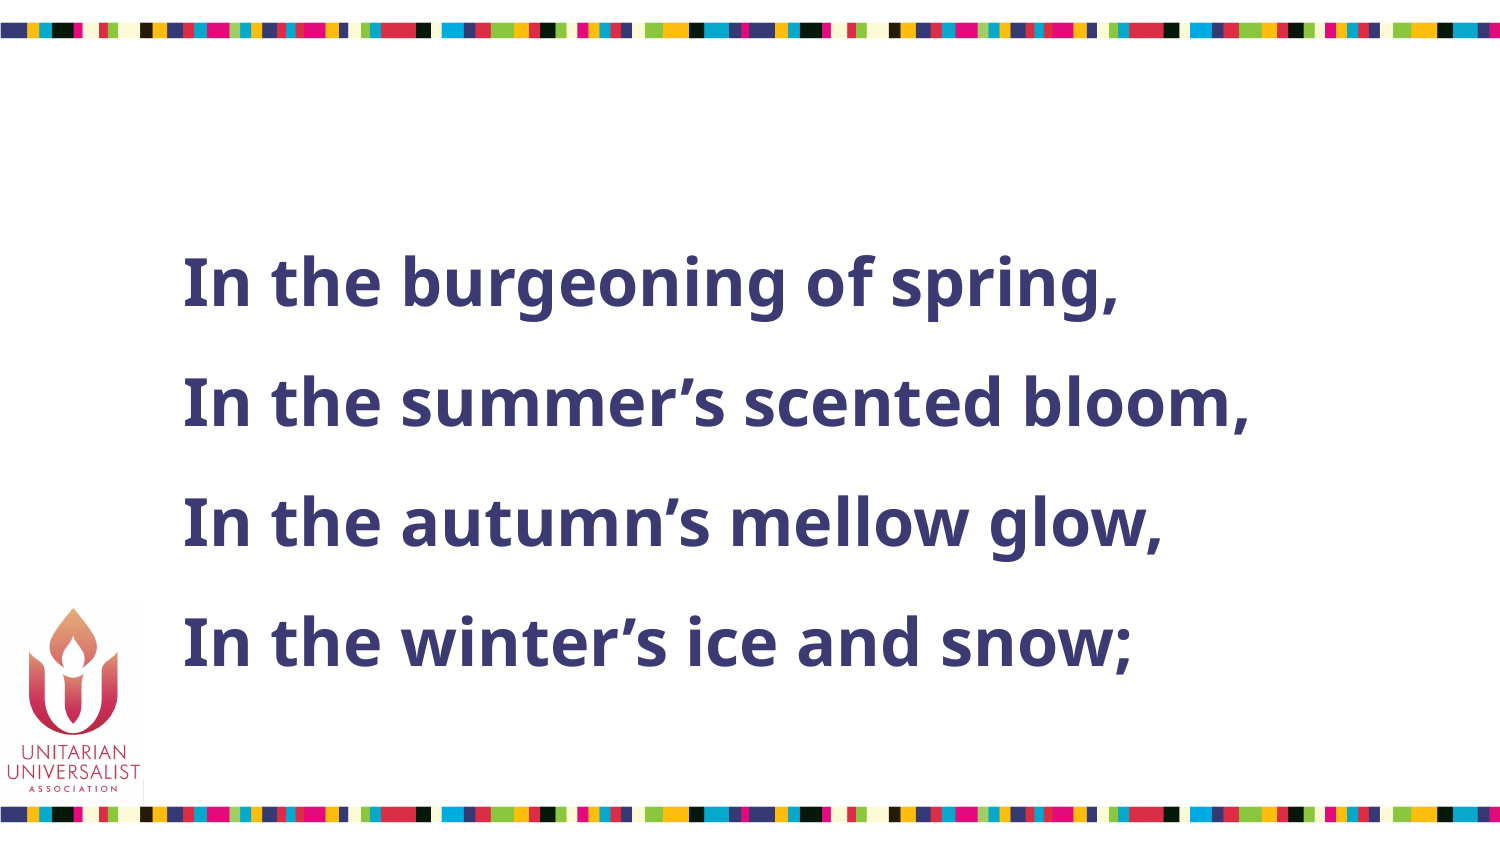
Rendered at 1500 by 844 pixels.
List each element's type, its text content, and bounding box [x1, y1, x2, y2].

text_box In the burgeoning of spring, In the summer’s scented bloom, In the autumn’s mellow glow, In the winter’s ice and snow; [168, 184, 1421, 695]
picture [0, 600, 1500, 824]
picture [0, 22, 1500, 40]
